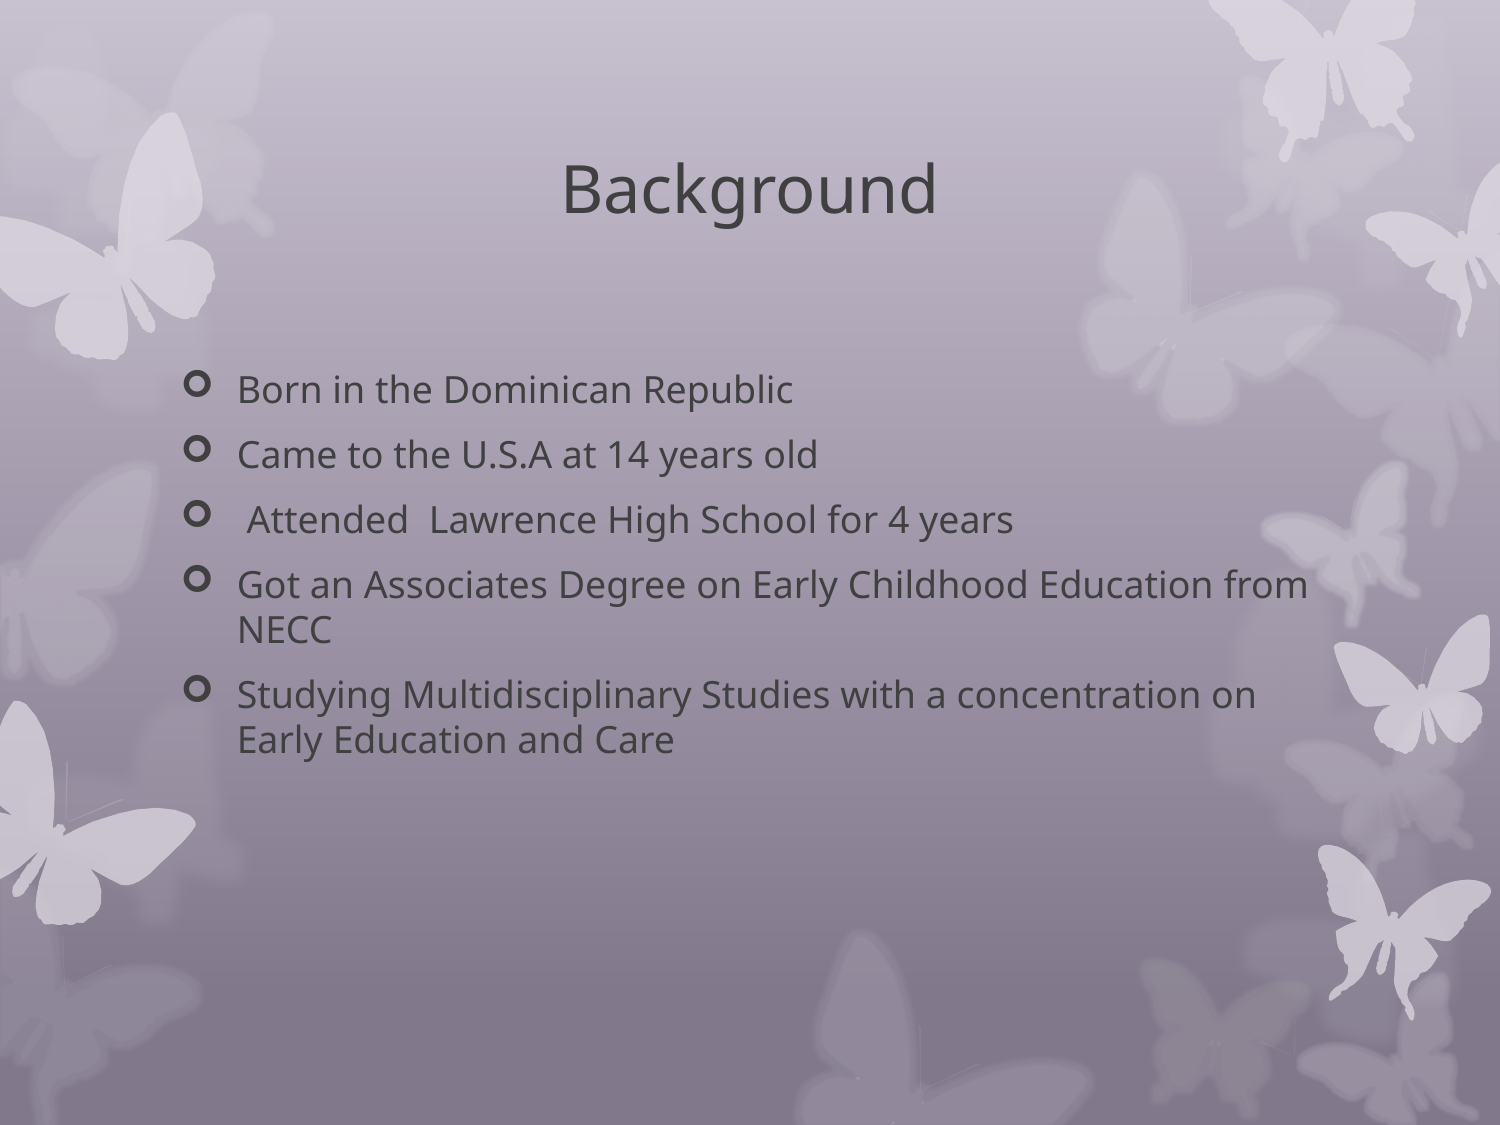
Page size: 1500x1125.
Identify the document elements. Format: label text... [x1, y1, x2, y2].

title Background [165, 110, 1335, 263]
list Born in the Dominican Republic Came to the U.S.A at 14 years old Attended Lawrence High School for 4 years Got an Associates Degree on Early Childhood Education from NECC Studying Multidisciplinary Studies with a concentration on Early Education and Care [165, 296, 1335, 962]
